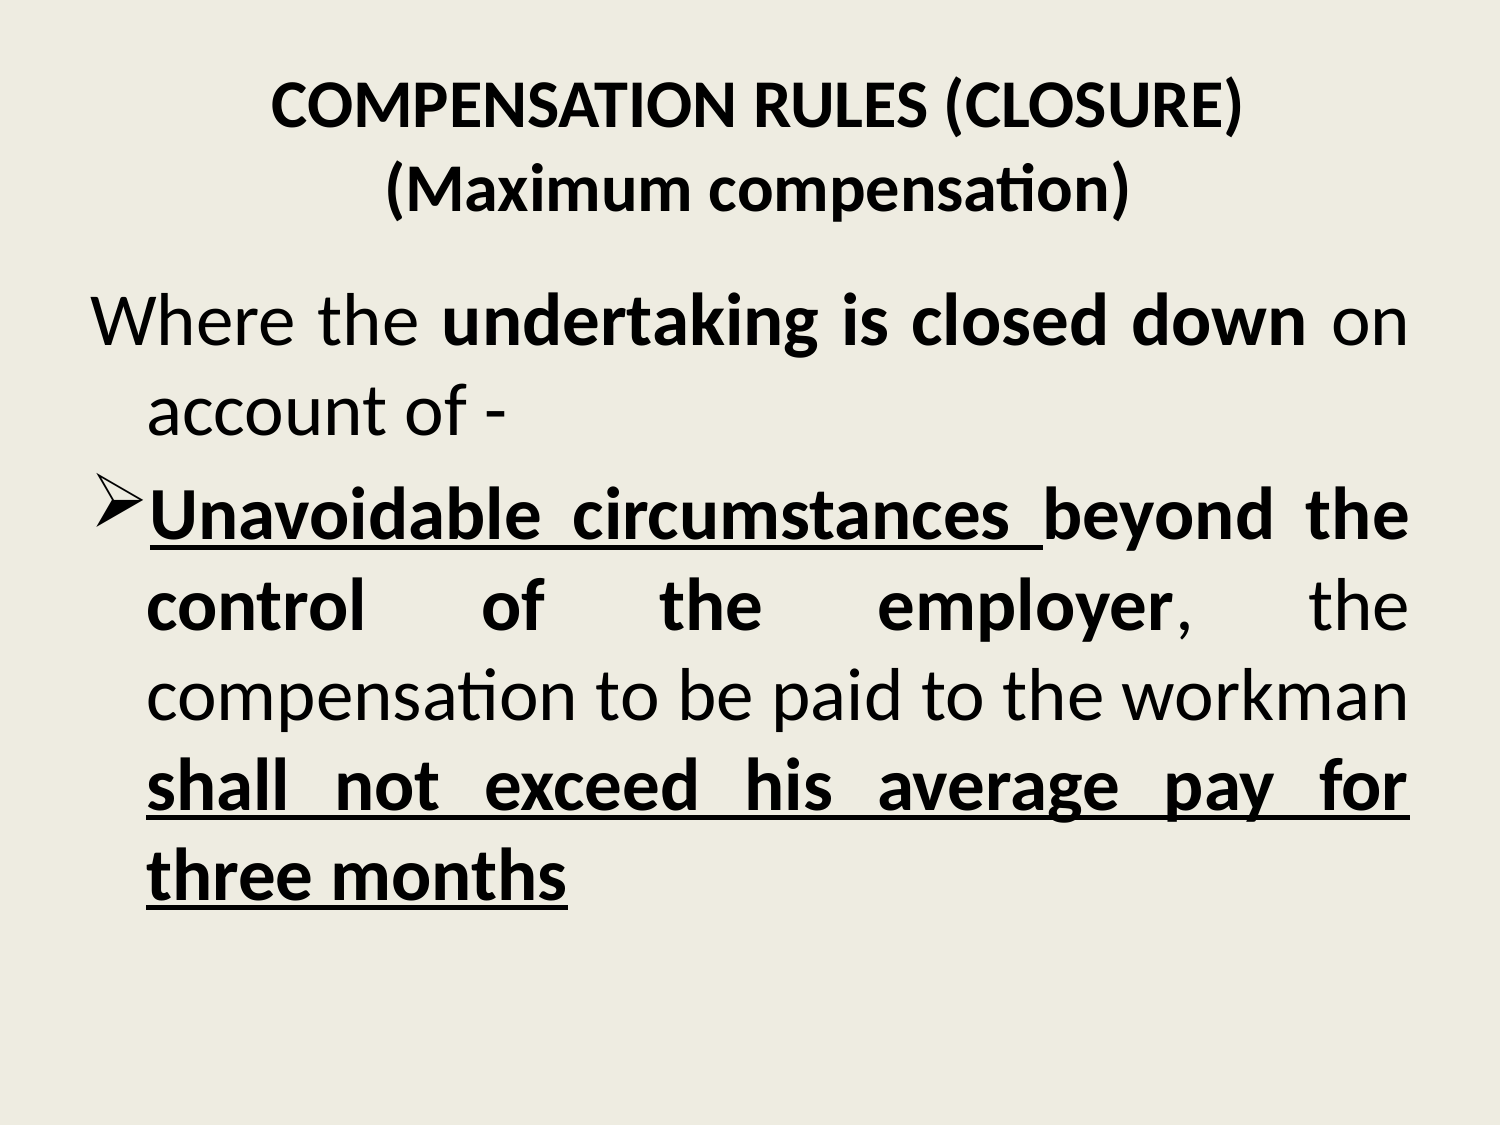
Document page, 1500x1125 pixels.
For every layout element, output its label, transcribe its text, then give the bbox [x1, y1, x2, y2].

list Where the undertaking is closed down on account of - Unavoidable circumstances beyond the control of the employer, the compensation to be paid to the workman shall not exceed his average pay for three months [75, 262, 1425, 1005]
title COMPENSATION RULES (CLOSURE) (Maximum compensation) [75, 45, 1425, 233]
